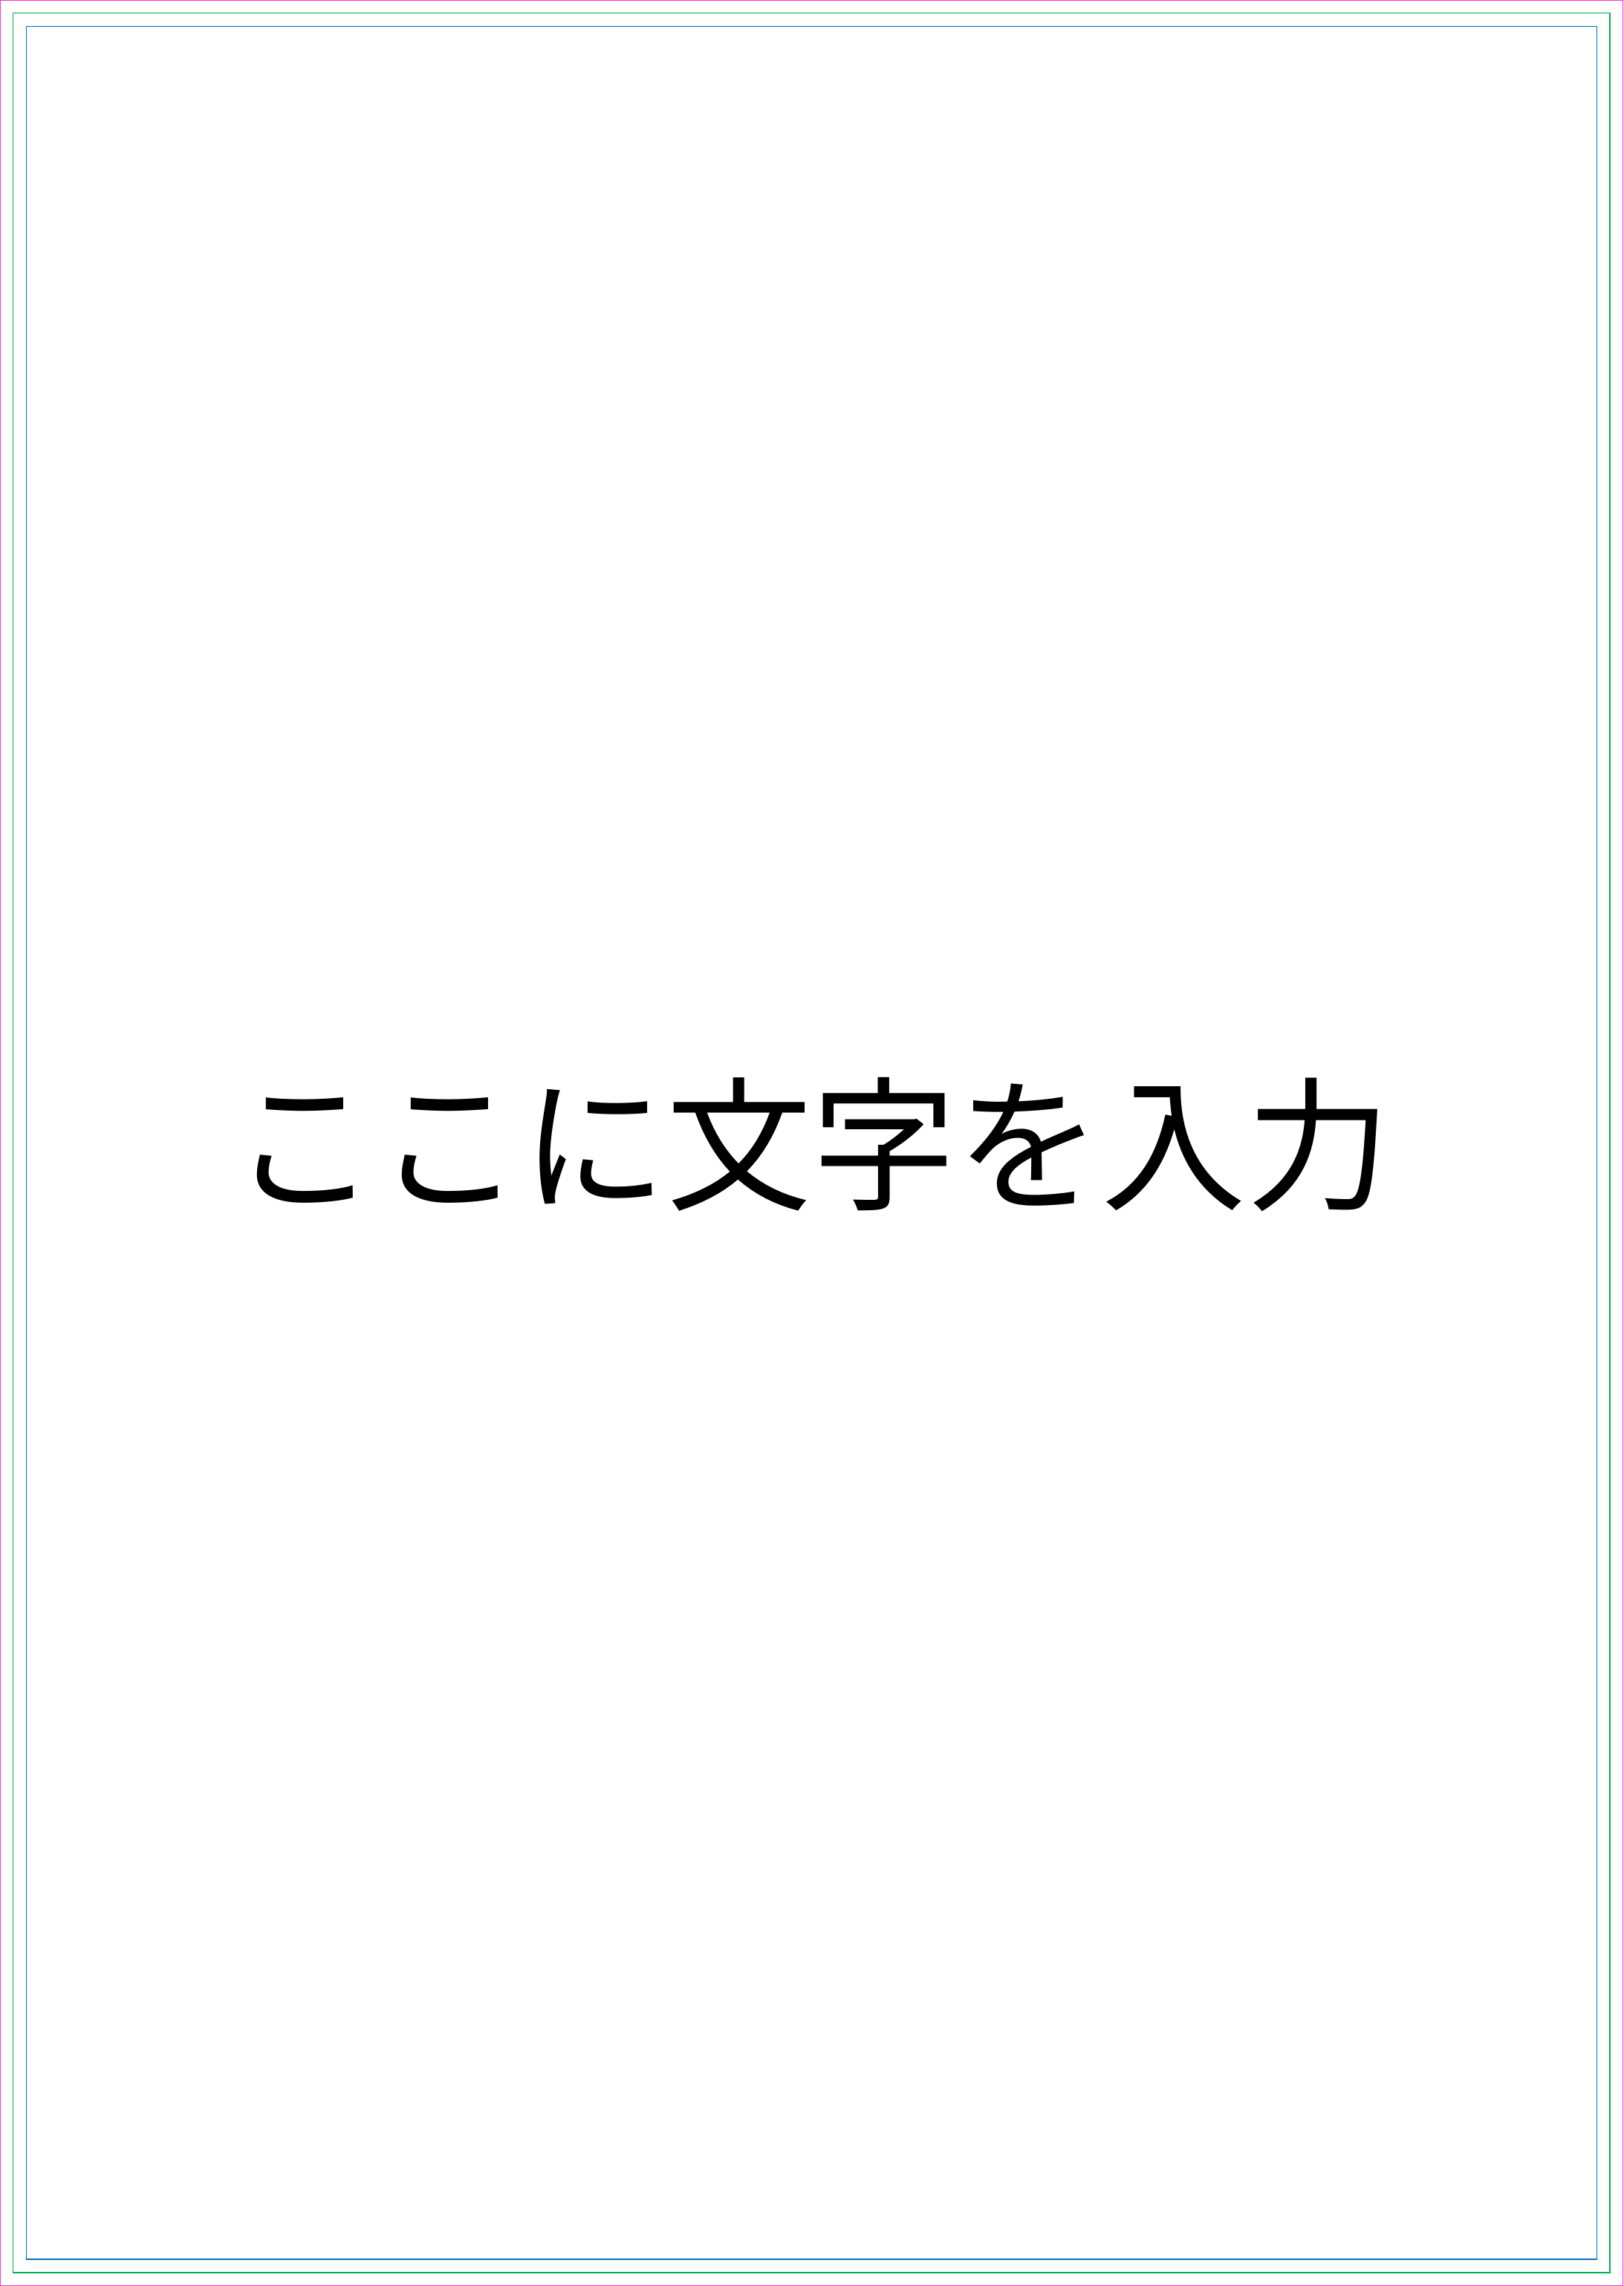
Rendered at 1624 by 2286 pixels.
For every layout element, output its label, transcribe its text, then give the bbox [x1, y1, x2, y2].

text_box ここに文字を入力 [212, 1045, 1411, 1239]
